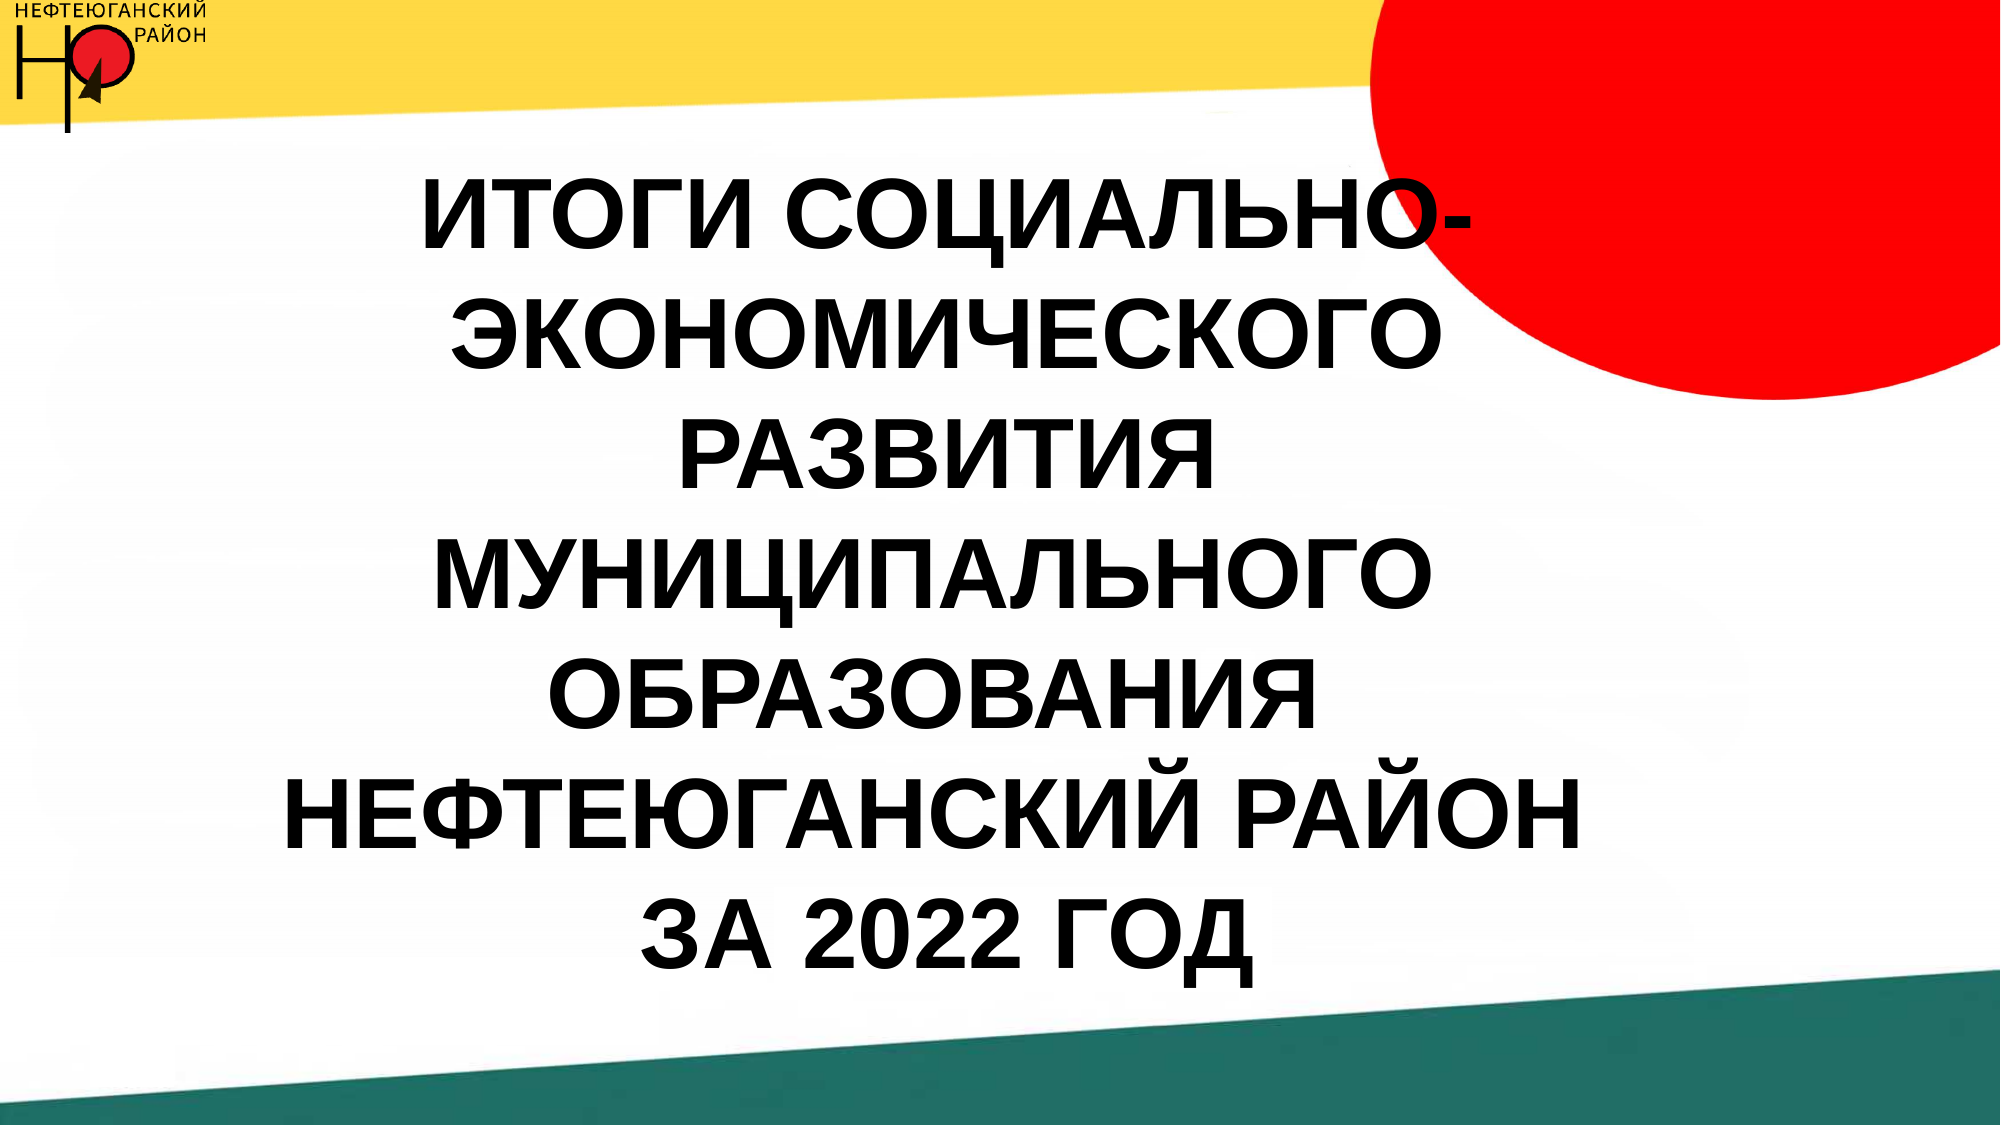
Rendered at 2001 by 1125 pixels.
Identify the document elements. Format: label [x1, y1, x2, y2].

text_box [0, 141, 2000, 1125]
picture [0, 0, 2001, 1125]
